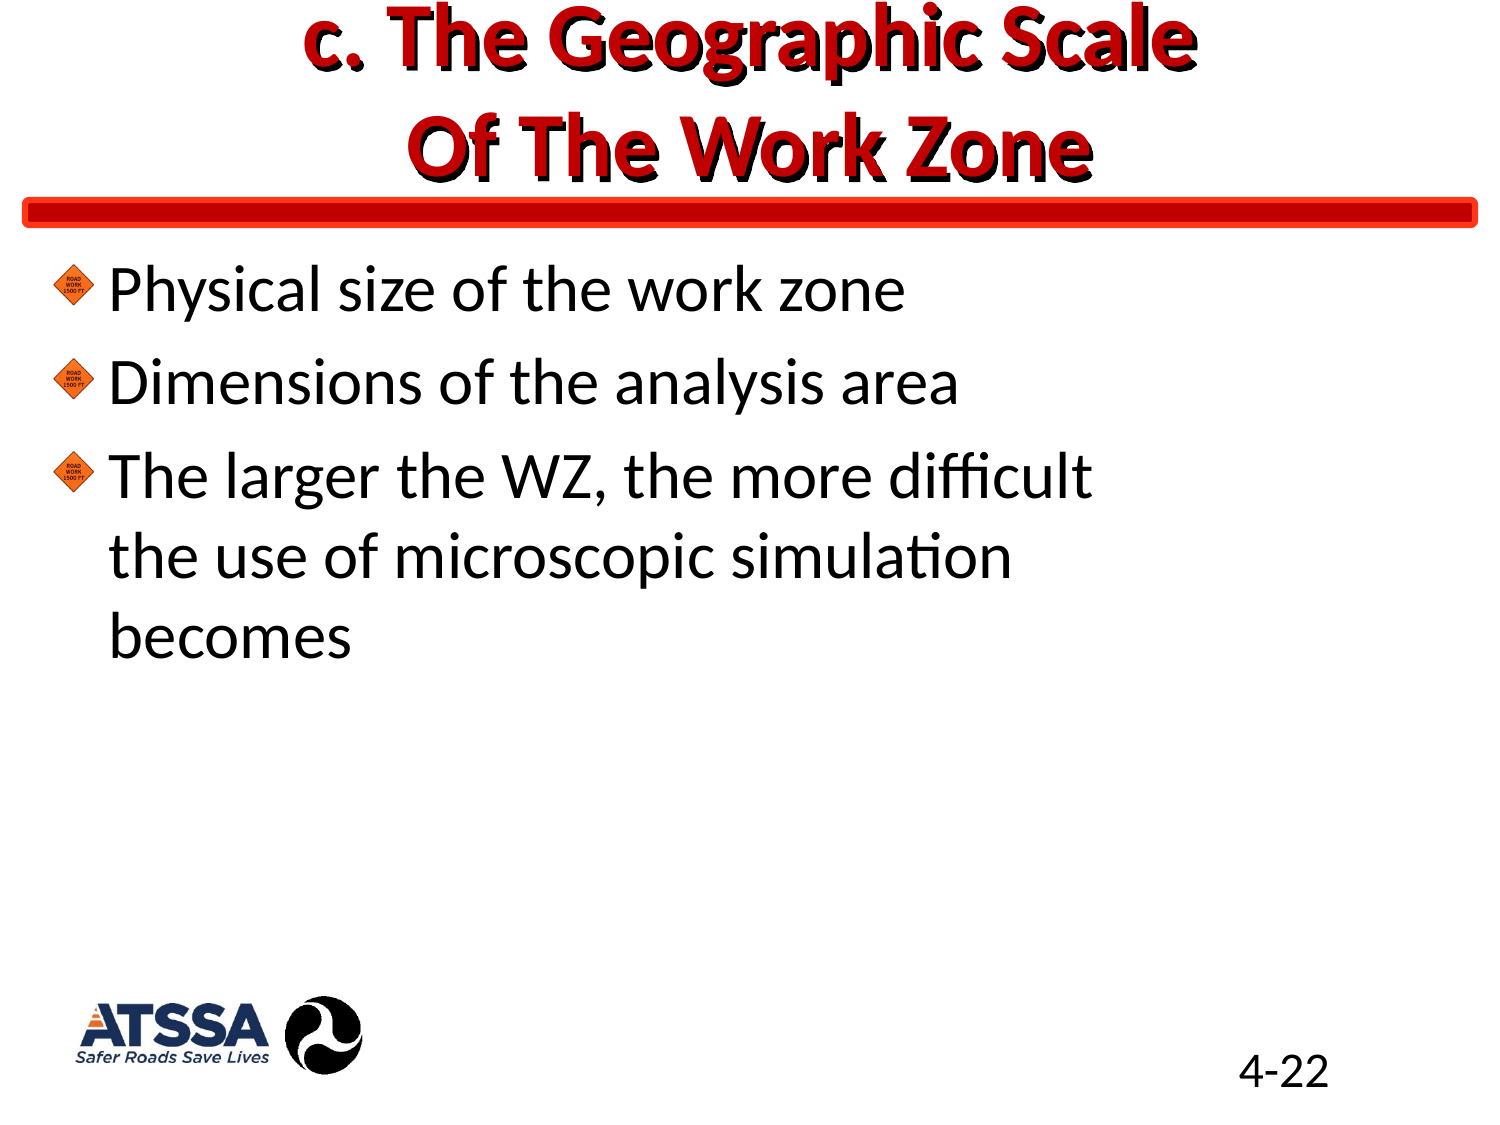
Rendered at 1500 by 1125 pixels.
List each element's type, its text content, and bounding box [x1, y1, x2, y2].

picture [276, 989, 370, 1077]
picture [52, 357, 95, 400]
picture [52, 263, 95, 306]
list Physical size of the work zone Dimensions of the analysis area The larger the WZ, the more difficult the use of microscopic simulation becomes [37, 237, 1213, 951]
picture [52, 450, 95, 493]
picture [75, 1003, 269, 1063]
title c. The Geographic Scale Of The Work Zone [0, 49, 1500, 231]
